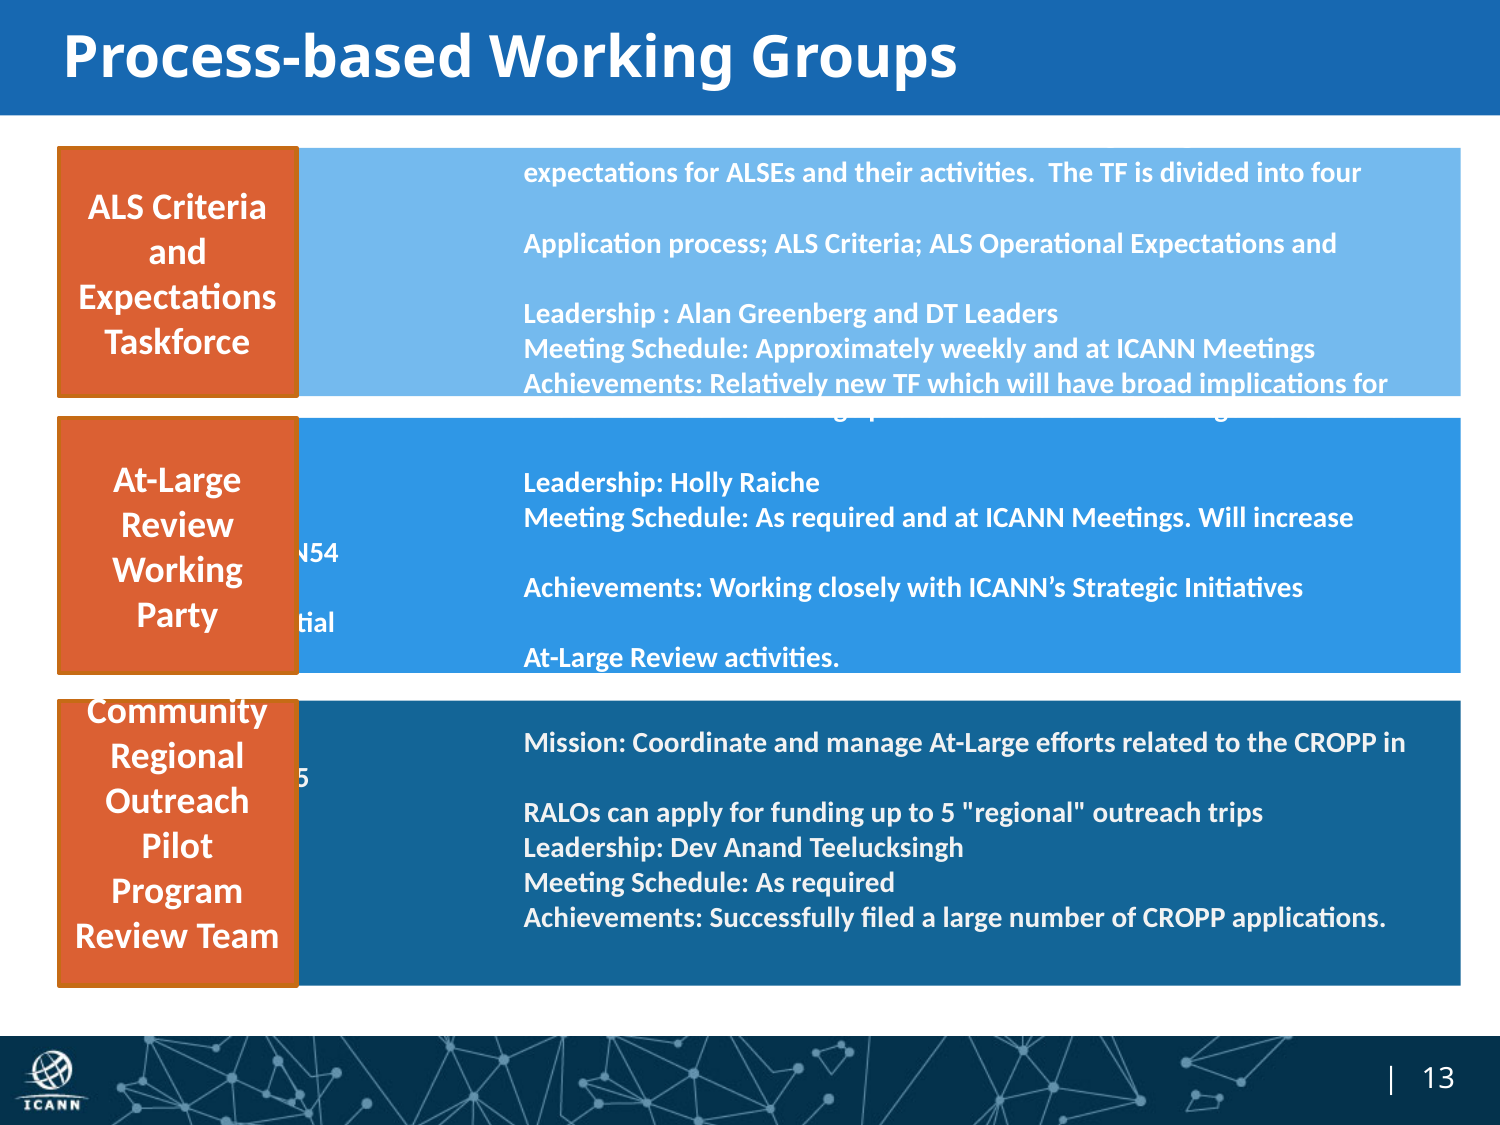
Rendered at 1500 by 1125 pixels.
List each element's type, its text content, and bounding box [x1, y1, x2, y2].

text_box ALS Criteria and Expectations Taskforce [57, 146, 299, 398]
picture [0, 1036, 1500, 1125]
text_box Community Regional Outreach Pilot Program Review Team [57, 699, 299, 988]
text_box At-Large Review Working Party [57, 416, 299, 675]
text_box Mission: Coordinate and manage At-Large efforts related to the CROPP in which each of the 5 RALOs can apply for funding up to 5 "regional" outreach trips Leadership: Dev Anand Teelucksingh Meeting Schedule: As required Achievements: Successfully filed a large number of CROPP applications. [299, 699, 1463, 988]
title Process-based Working Groups [0, 0, 1500, 116]
text_box Mission: Makes recommendations to the ALA regarding the criteria and expectations for ALSEs and their activities. The TF is divided into four design teams: Application process; ALS Criteria; ALS Operational Expectations and Individuals Leadership : Alan Greenberg and DT Leaders Meeting Schedule: Approximately weekly and at ICANN Meetings Achievements: Relatively new TF which will have broad implications for ALSes and individuals [299, 146, 1463, 398]
text_box Mission: Leads the At-Large process for the formal At-Large Review 2015-2019 Leadership: Holly Raiche Meeting Schedule: As required and at ICANN Meetings. Will increase activity post-ICANN54 Achievements: Working closely with ICANN’s Strategic Initiatives Department on initial At-Large Review activities. [299, 416, 1463, 675]
